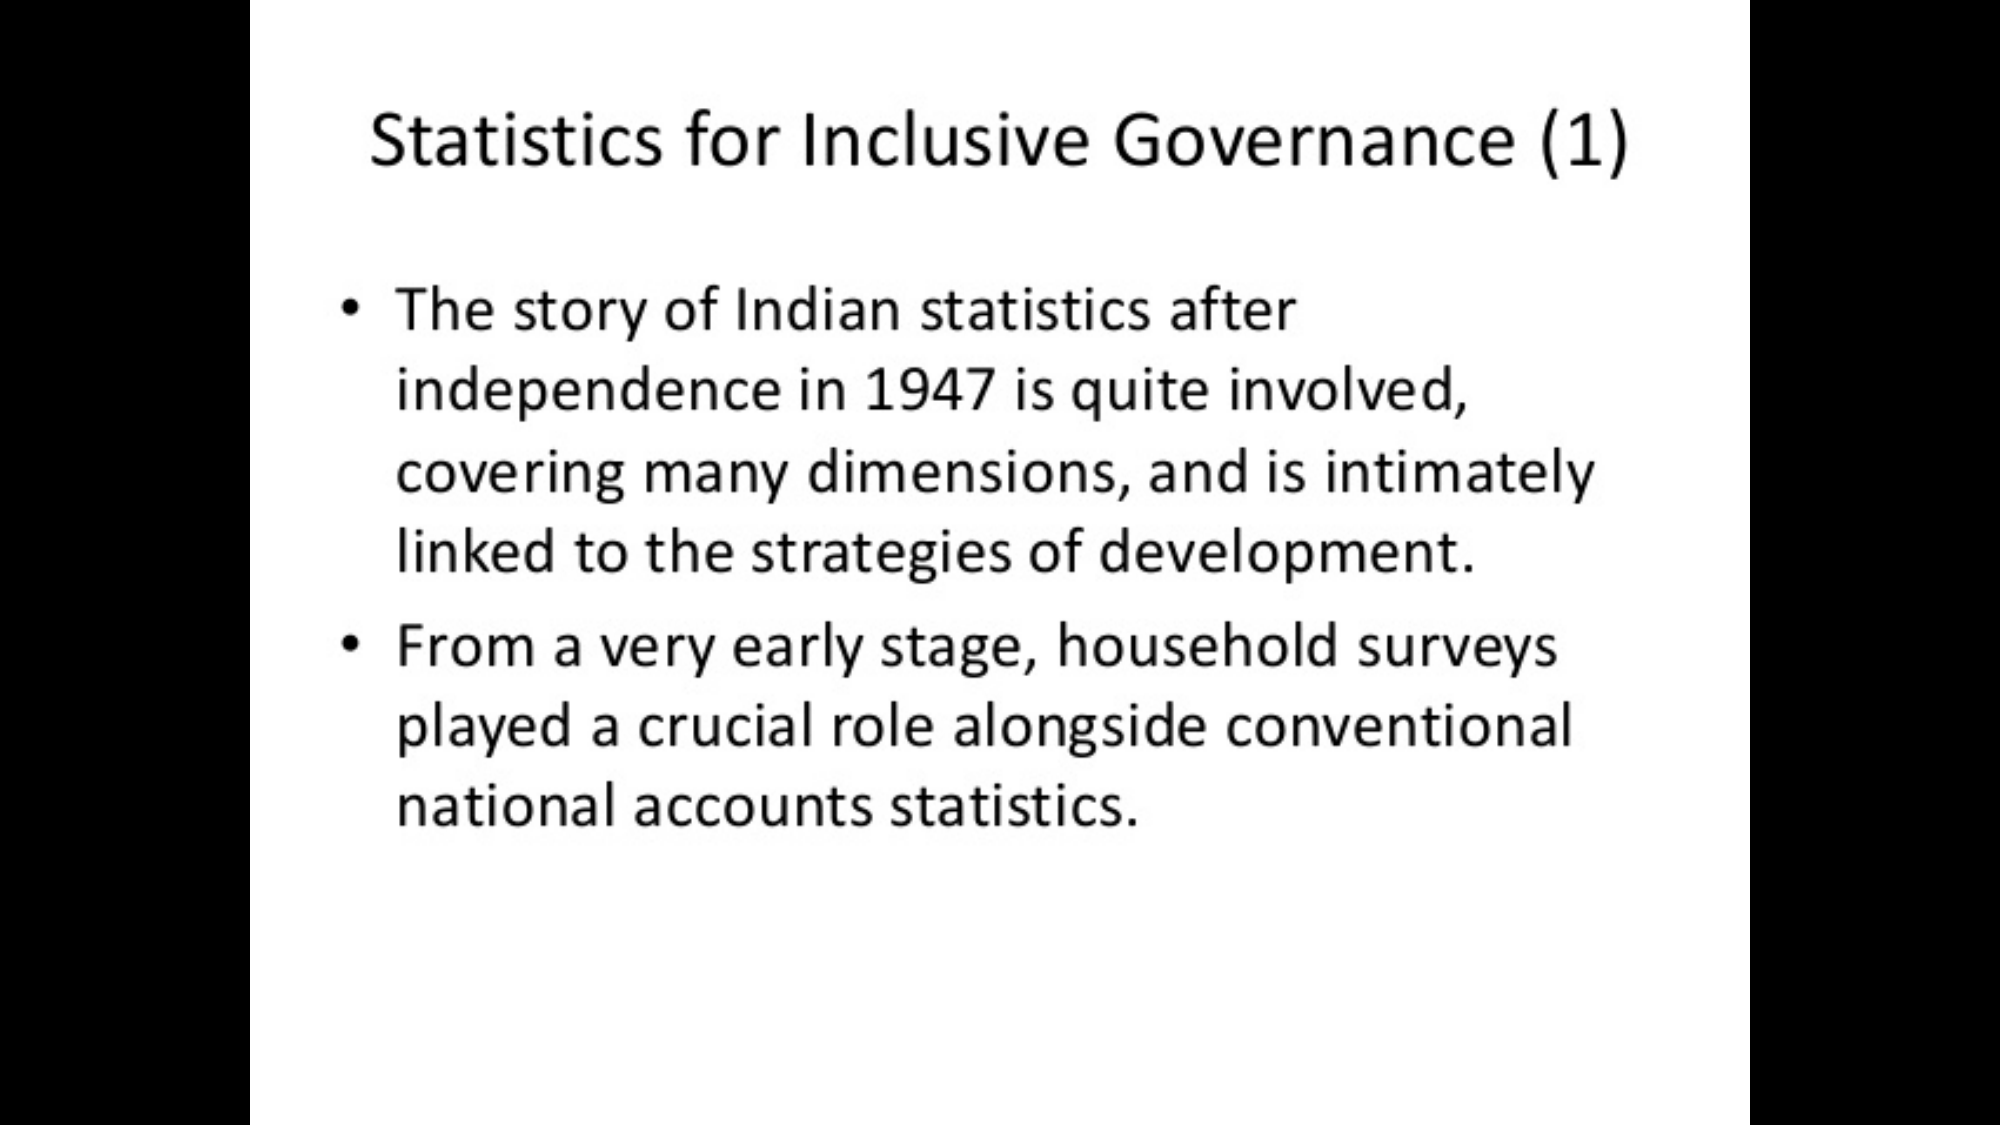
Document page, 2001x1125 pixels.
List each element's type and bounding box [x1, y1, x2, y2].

picture [250, 0, 1750, 1125]
